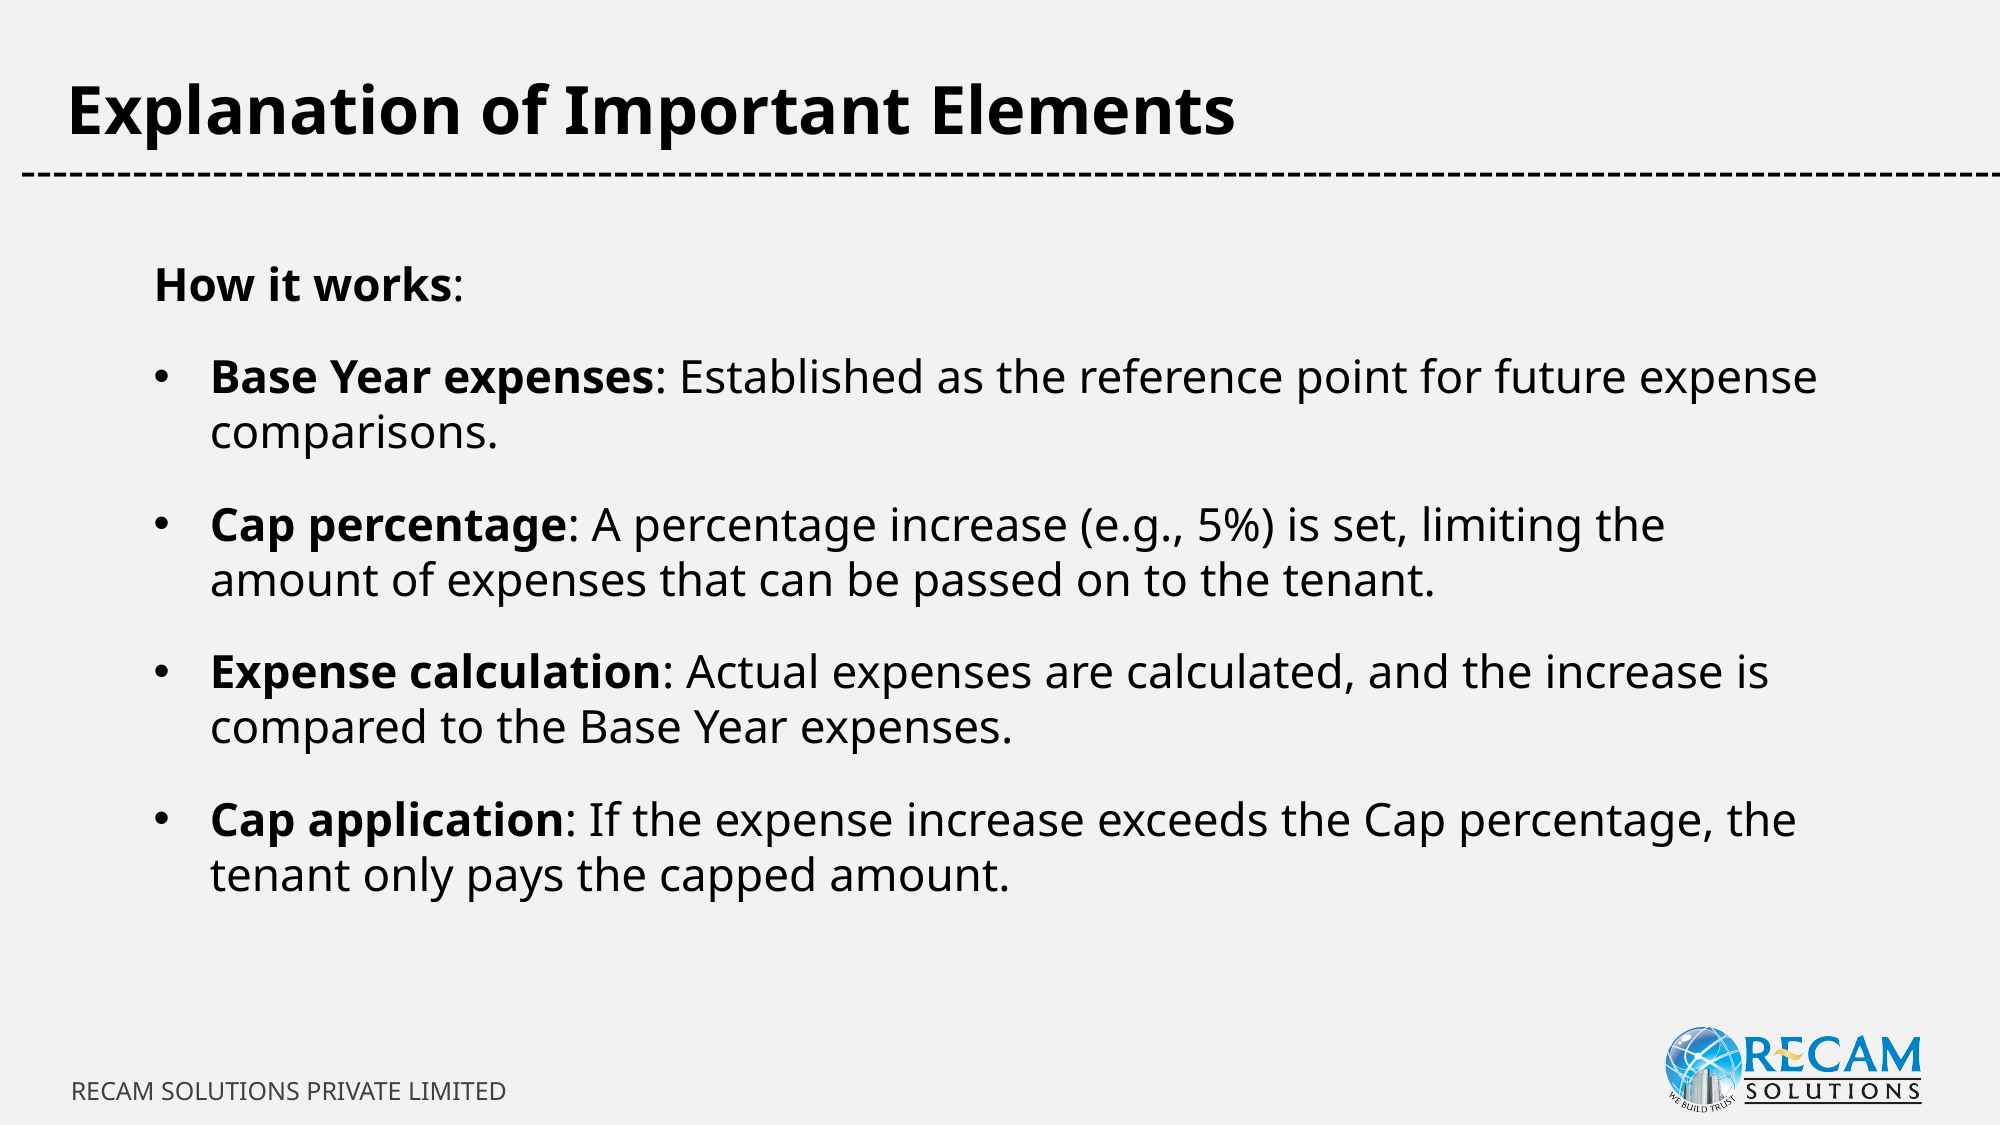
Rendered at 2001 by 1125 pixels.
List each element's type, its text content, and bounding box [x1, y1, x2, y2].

footer RECAM SOLUTIONS PRIVATE LIMITED [70, 1073, 971, 1107]
picture [1652, 1014, 1935, 1125]
text_box Explanation of Important Elements [51, 60, 1520, 131]
text_box ----------------------------------------------------------------------------------------------------------------------------- [6, 131, 2000, 207]
text_box How it works: Base Year expenses: Established as the reference point for future expense comparisons. Cap percentage: A percentage increase (e.g., 5%) is set, limiting the amount of expenses that can be passed on to the tenant. Expense calculation: Actual expenses are calculated, and the increase is compared to the Base Year expenses. Cap application: If the expense increase exceeds the Cap percentage, the tenant only pays the capped amount. [138, 247, 1842, 908]
